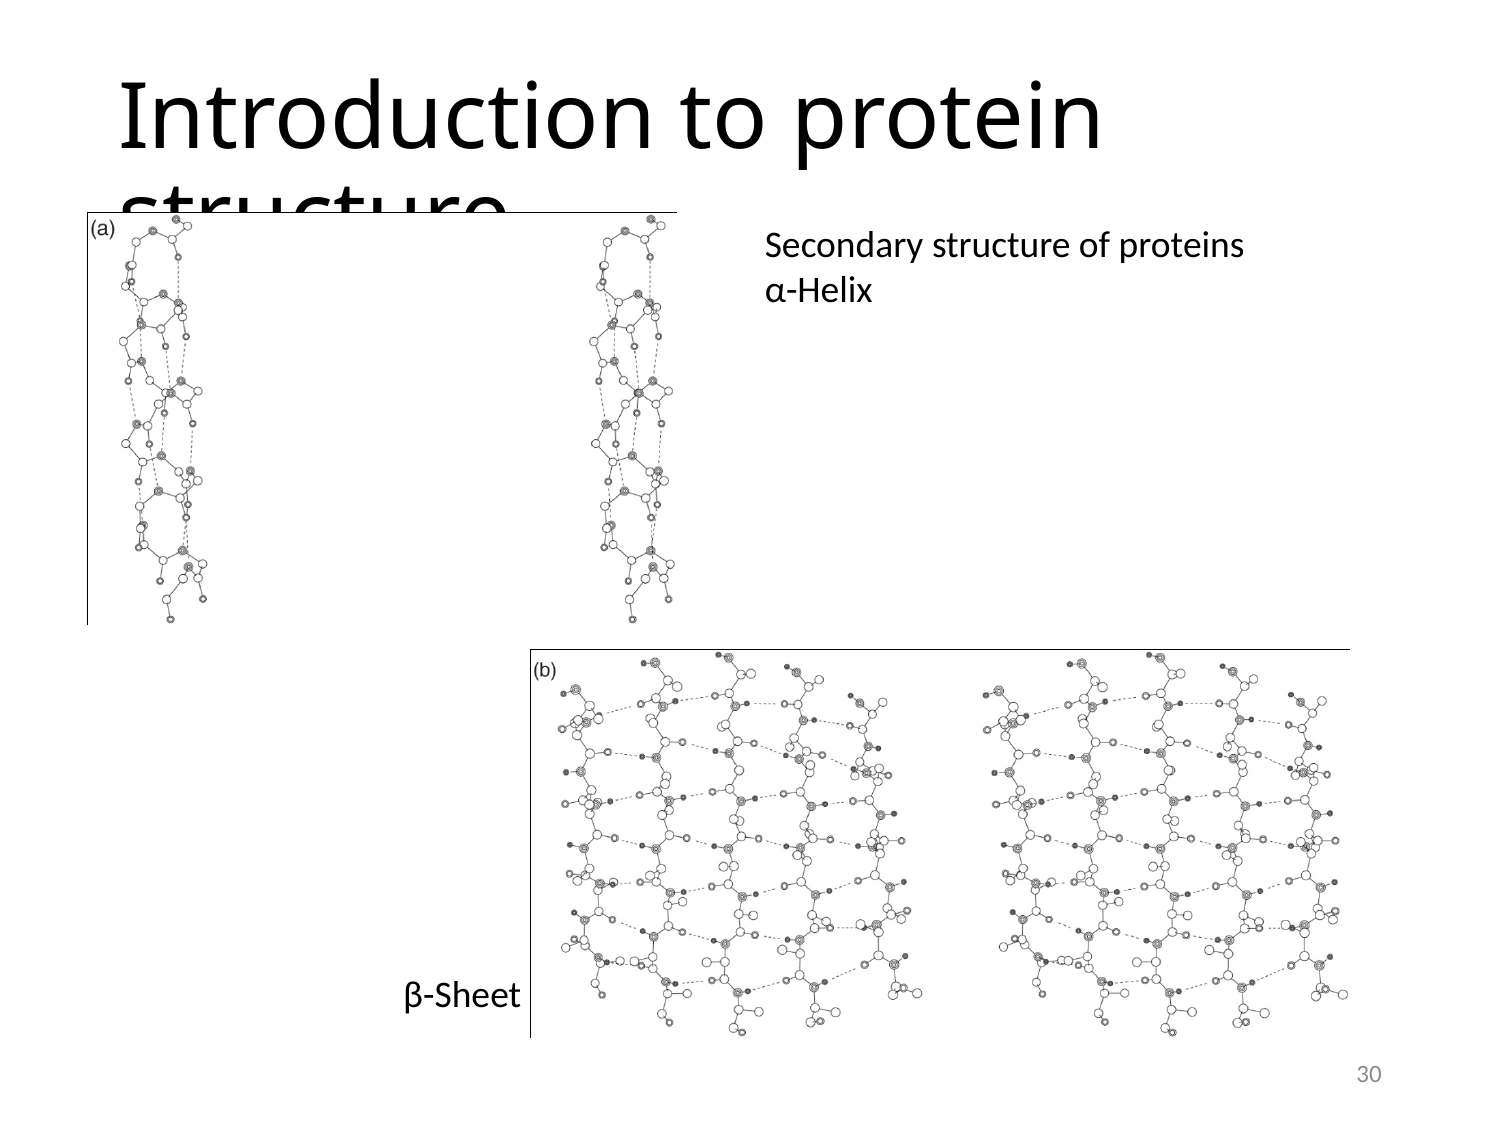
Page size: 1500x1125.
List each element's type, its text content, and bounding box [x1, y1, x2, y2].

slide_number 30 [1059, 1042, 1397, 1103]
picture [87, 212, 677, 625]
title Introduction to protein structure [103, 59, 1397, 278]
text_box β-Sheet [388, 962, 530, 1023]
text_box Secondary structure of proteins α-Helix [750, 212, 1313, 318]
picture [530, 649, 1350, 1038]
